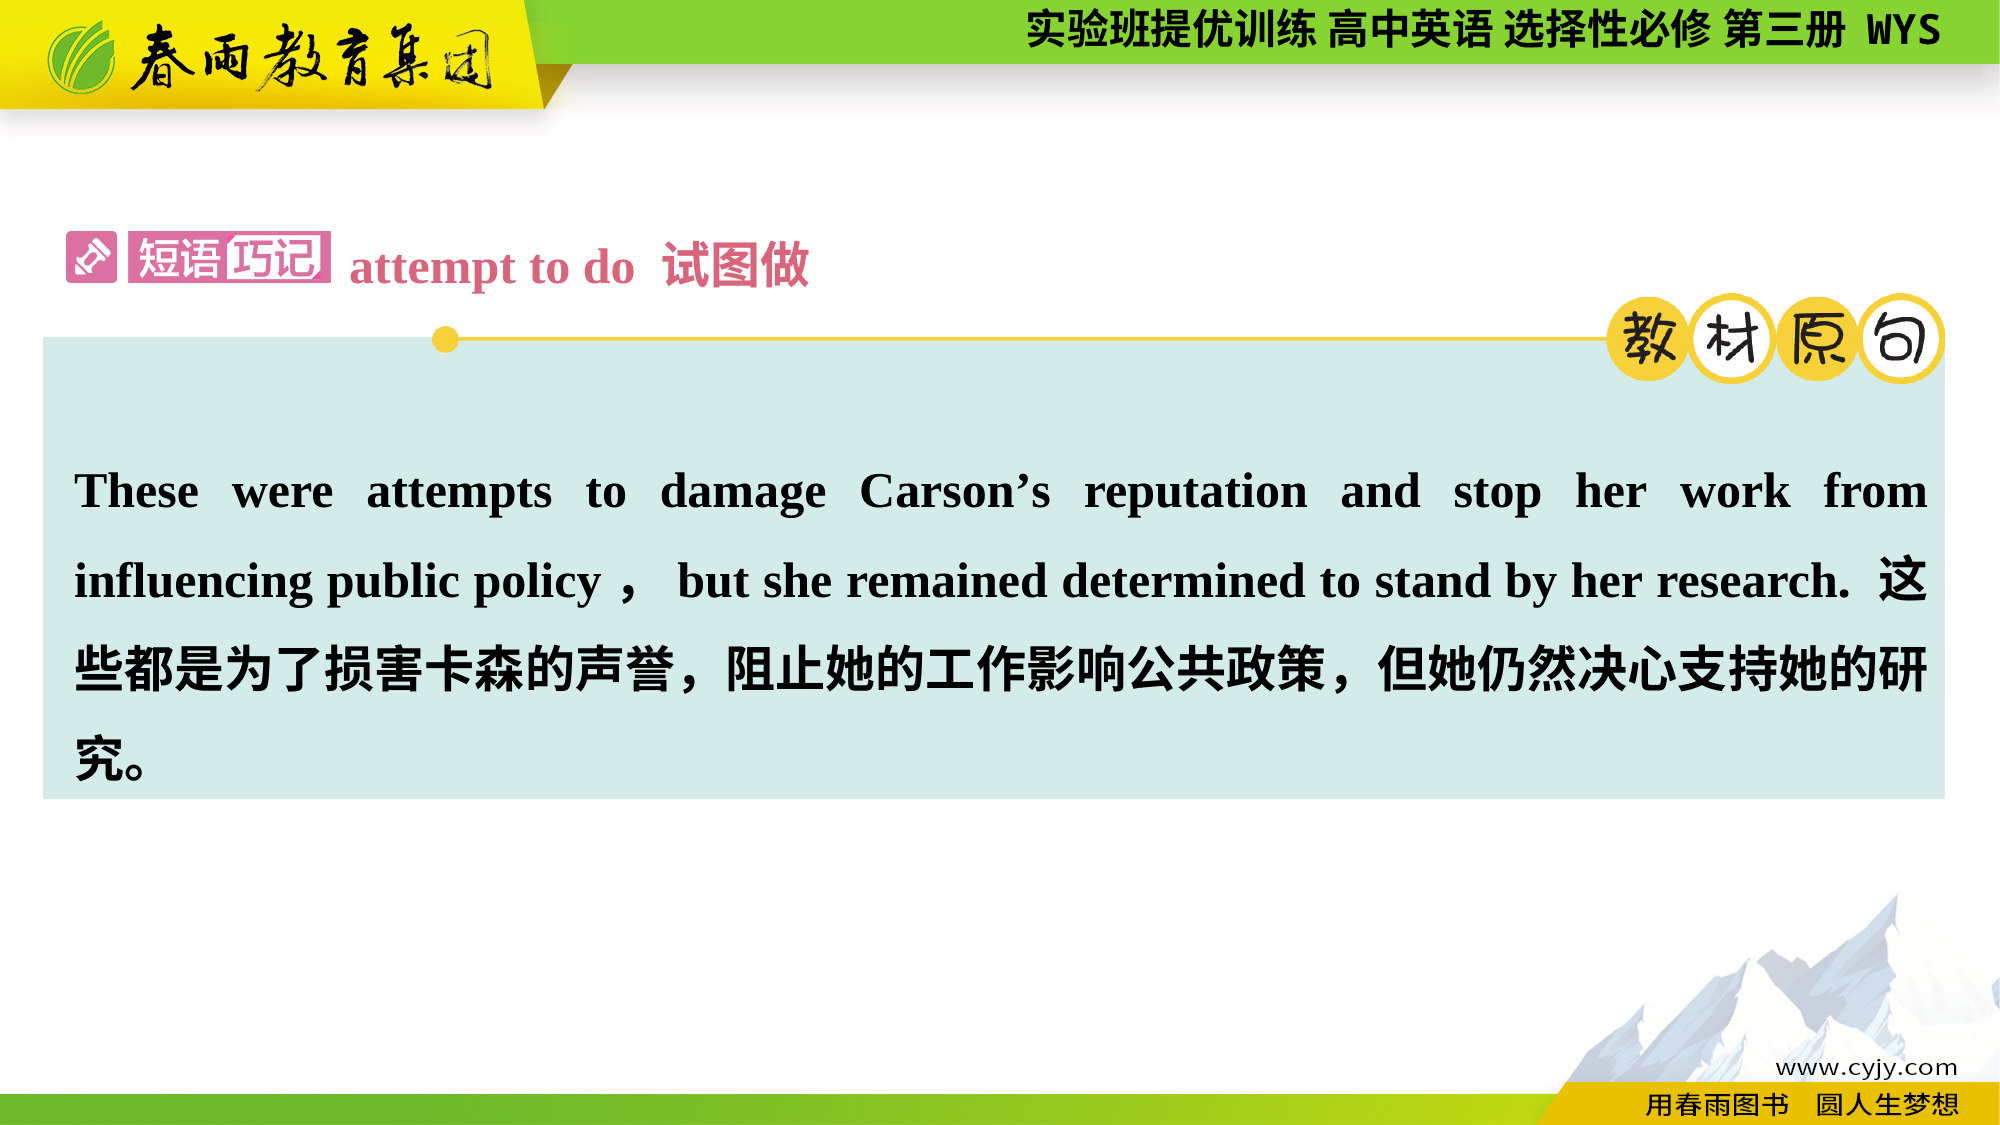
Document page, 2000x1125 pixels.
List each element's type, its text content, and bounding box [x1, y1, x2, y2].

list attempt to do 试图做 [59, 196, 1944, 303]
picture [0, 0, 2000, 1125]
